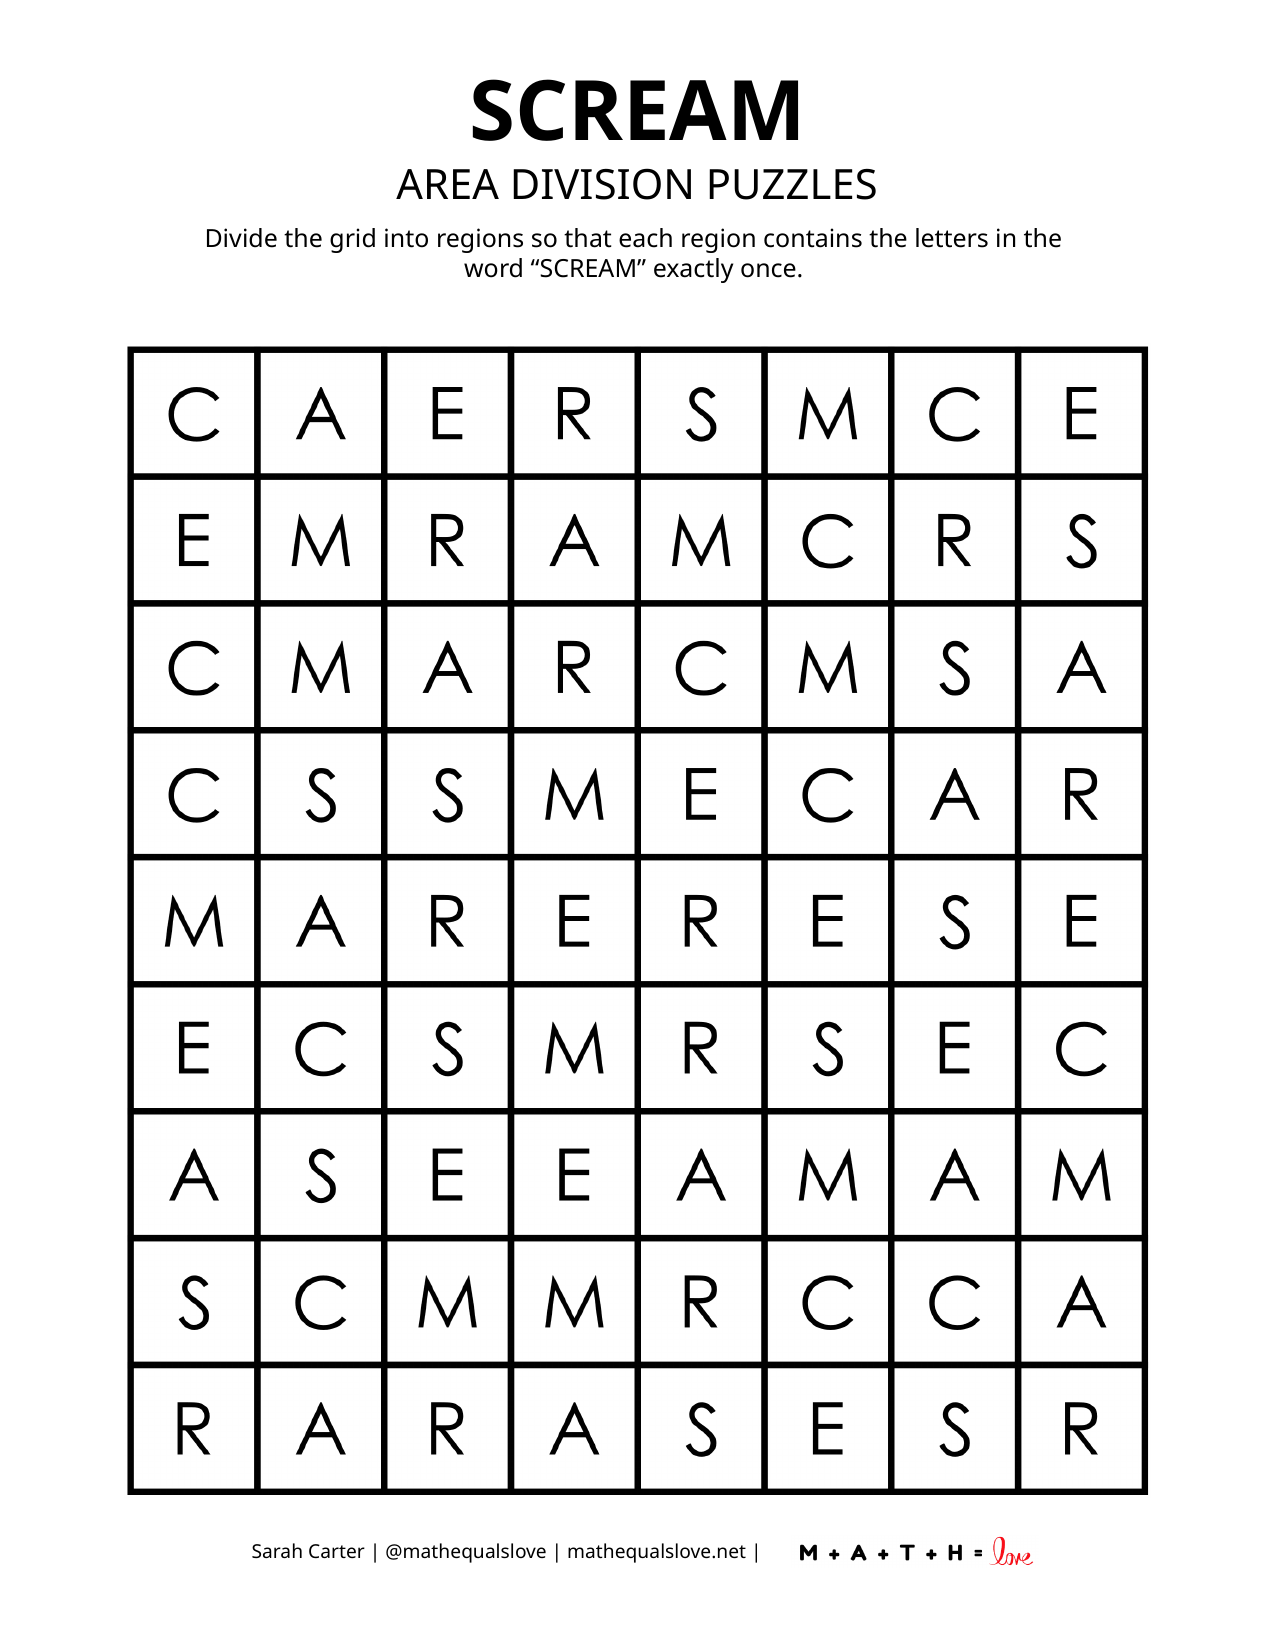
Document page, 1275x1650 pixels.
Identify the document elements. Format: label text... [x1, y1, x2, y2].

text_box Divide the grid into regions so that each region contains the letters in the word “SCREAM” exactly once. [0, 214, 1275, 290]
text_box SCREAM AREA DIVISION PUZZLES [77, 50, 1198, 214]
text_box Sarah Carter | @mathequalslove | mathequalslove.net | [236, 1532, 1071, 1570]
picture [123, 342, 1152, 1498]
picture [790, 1534, 1039, 1569]
